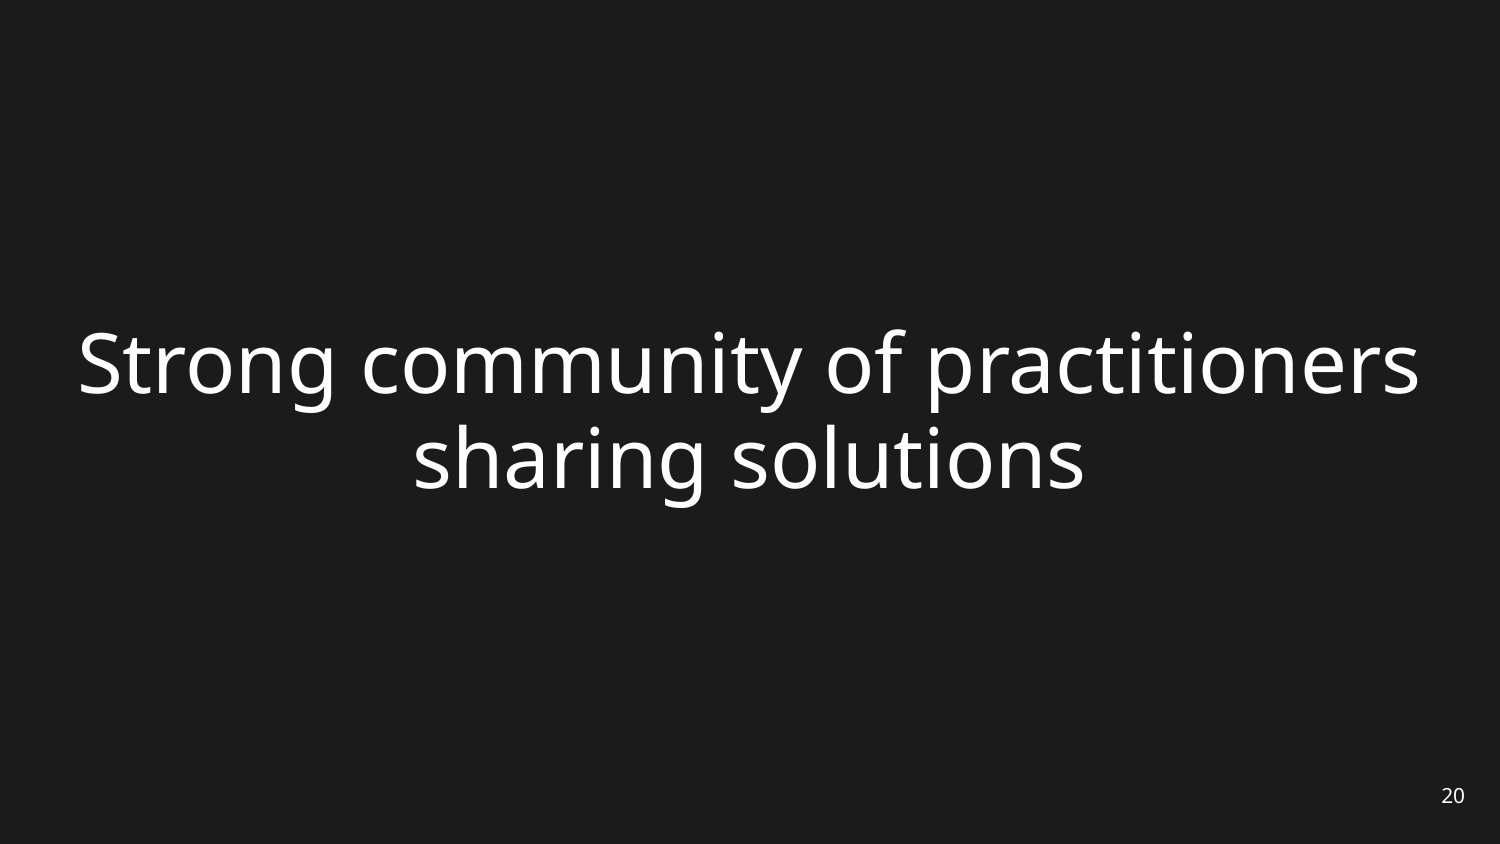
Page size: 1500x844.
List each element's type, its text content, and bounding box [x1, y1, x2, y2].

slide_number 20 [1389, 764, 1480, 830]
title Strong community of practitioners sharing solutions [51, 72, 1449, 753]
